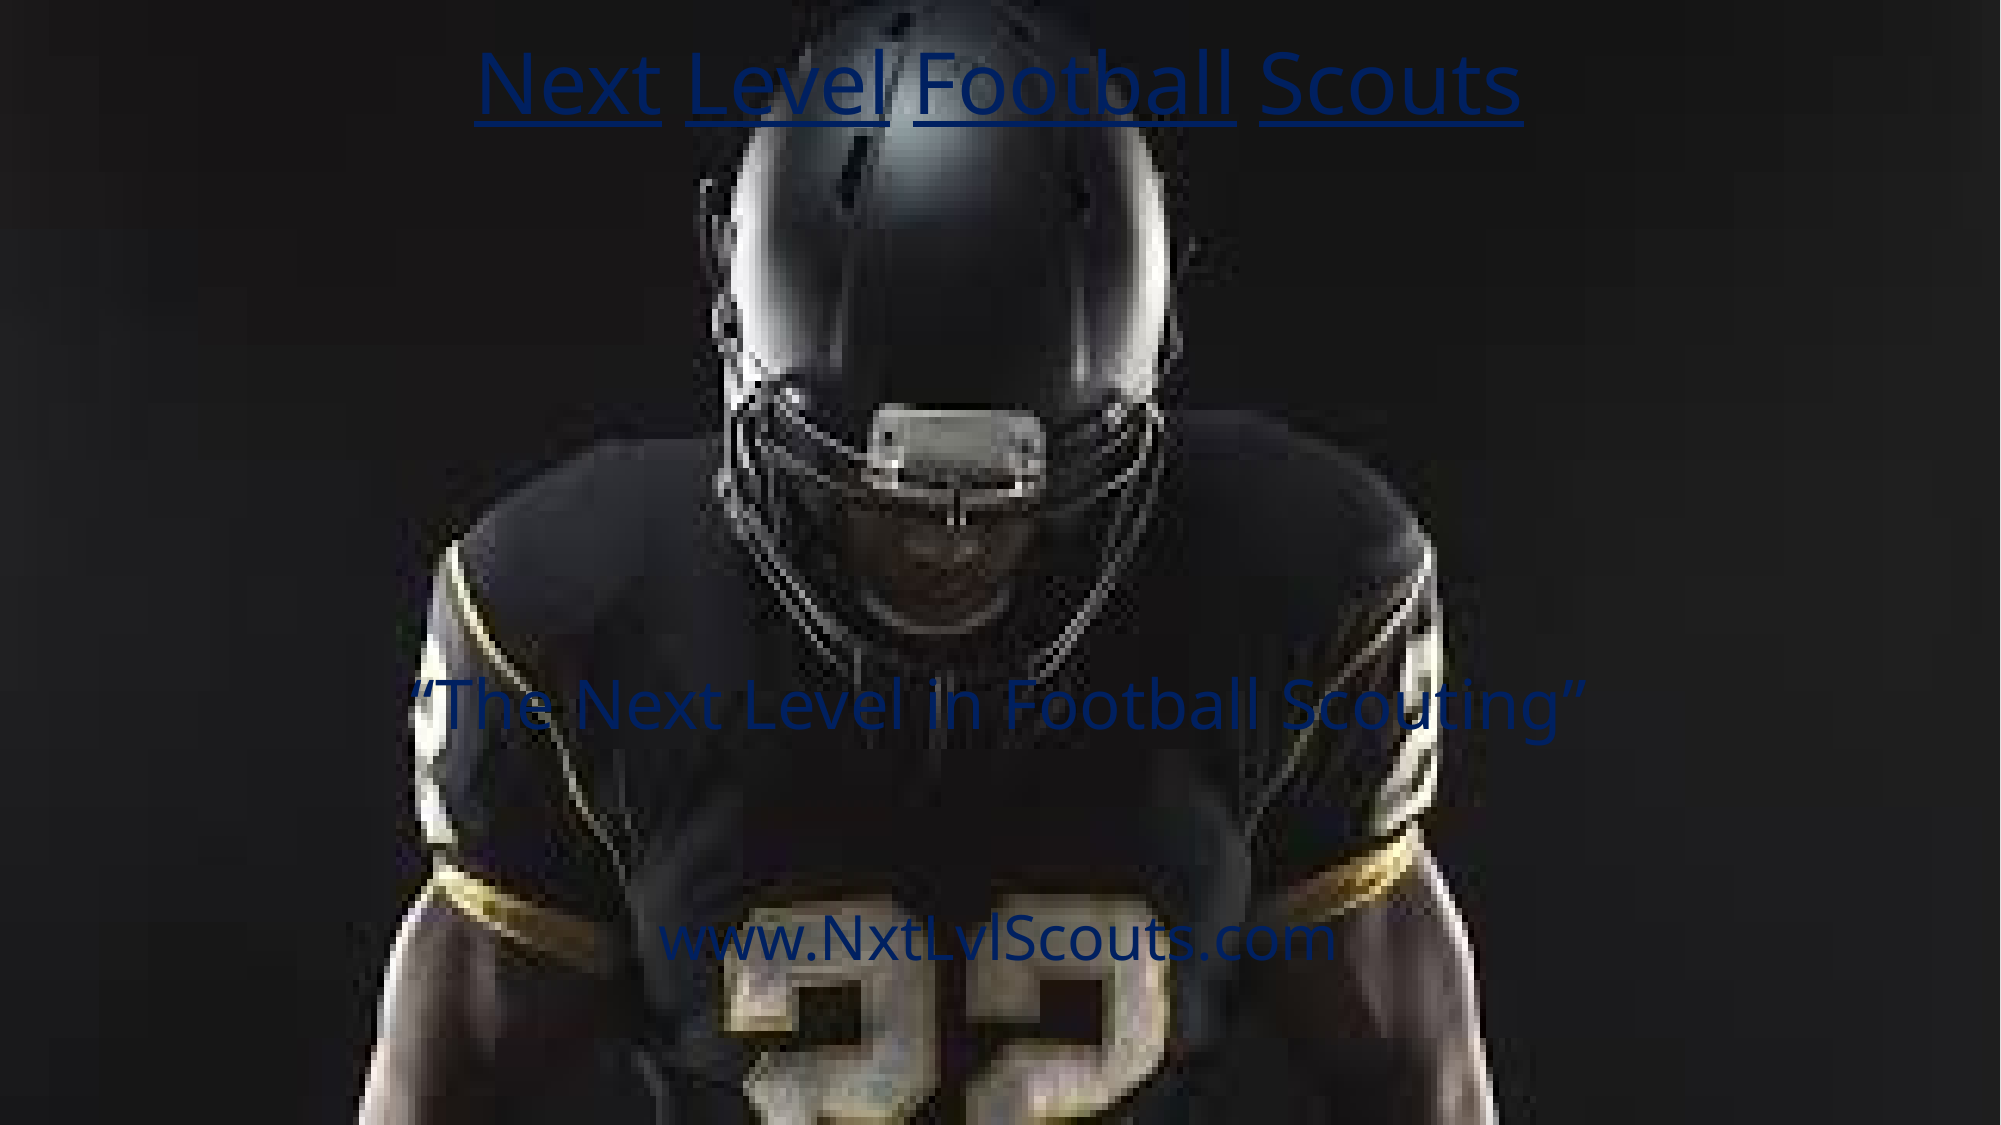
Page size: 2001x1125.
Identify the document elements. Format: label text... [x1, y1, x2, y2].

picture [0, 0, 2001, 1125]
text_box Next Level Football Scouts “The Next Level in Football Scouting” www.NxtLvlScouts.com [20, 32, 1978, 1125]
